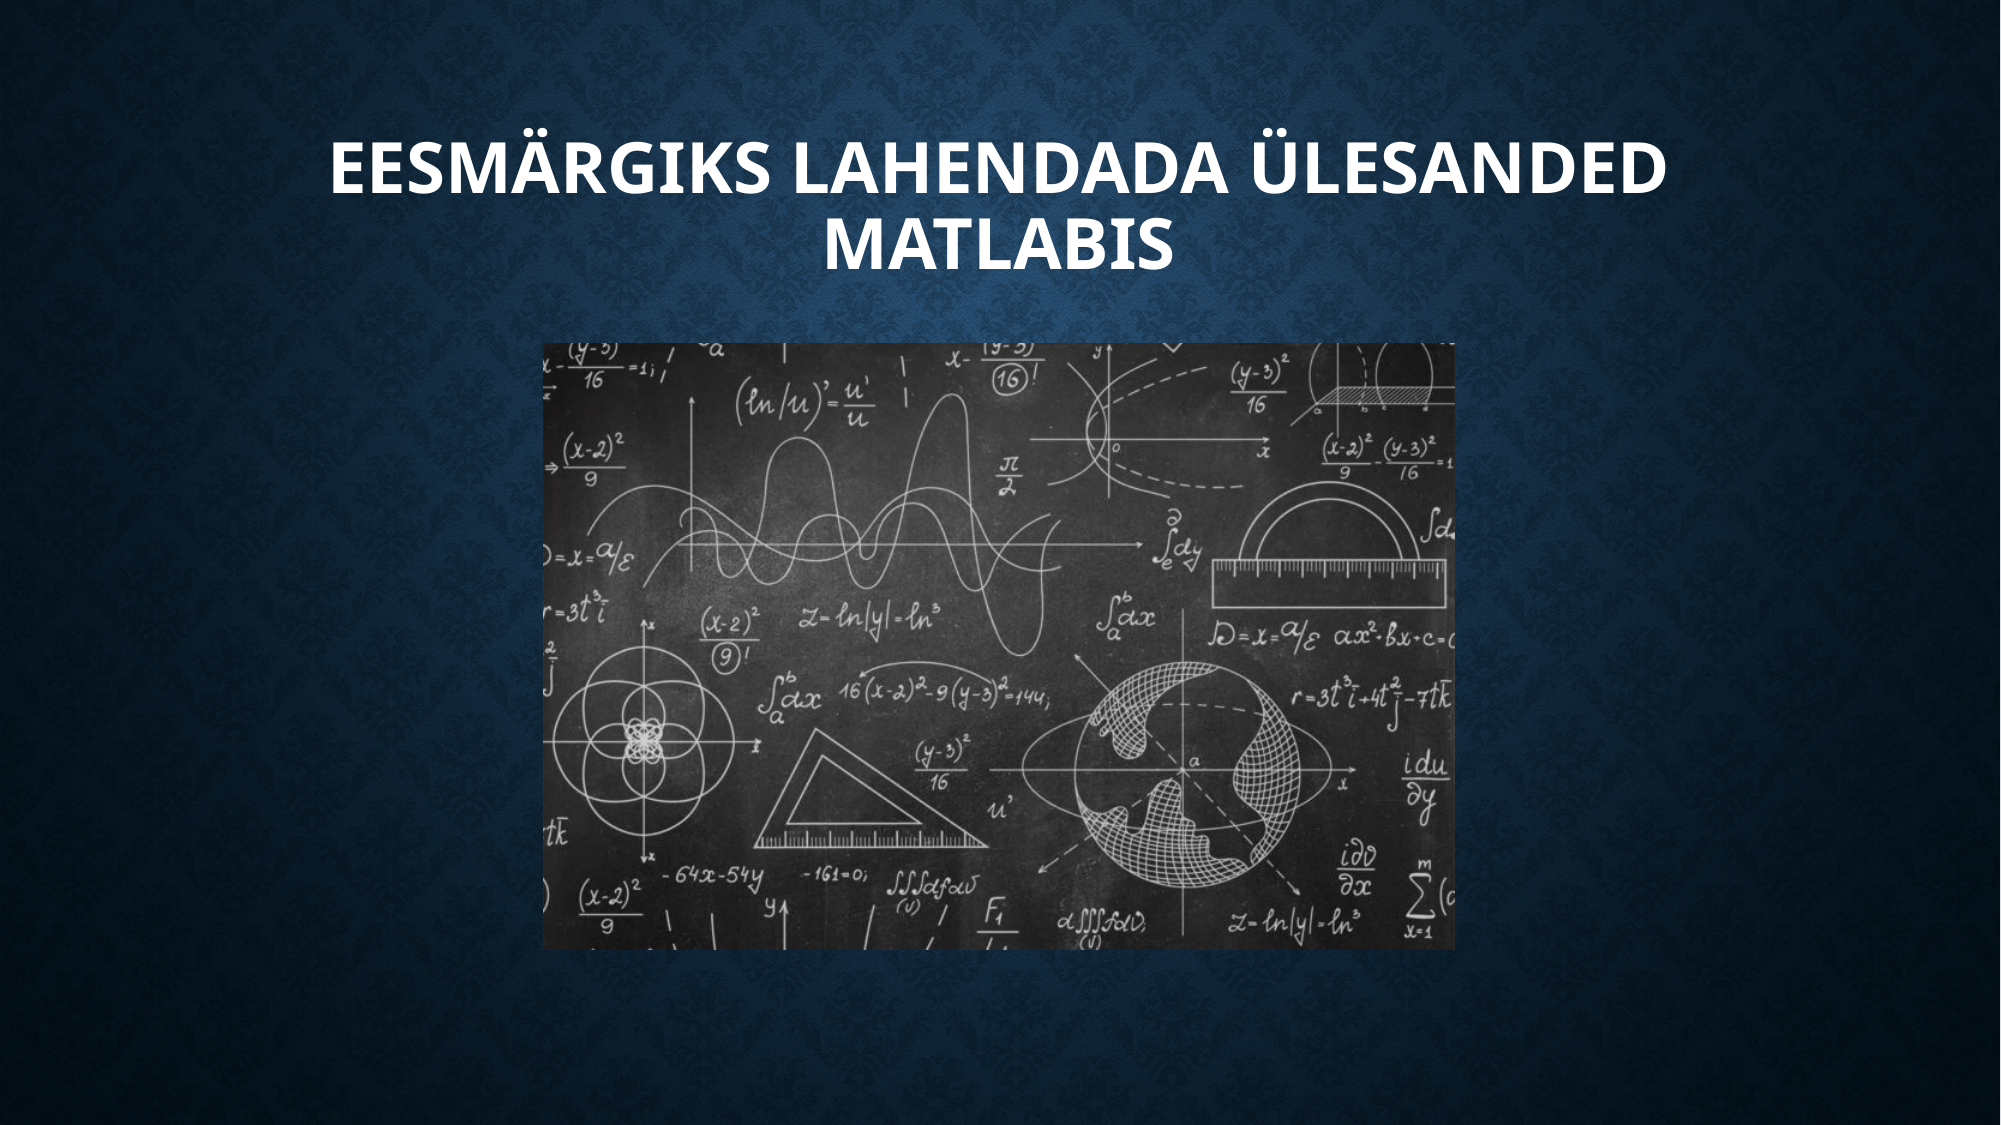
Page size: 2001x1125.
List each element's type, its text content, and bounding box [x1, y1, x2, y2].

title Eesmärgiks lahendada ülesanded matlabis [149, 99, 1849, 318]
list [543, 343, 1456, 951]
